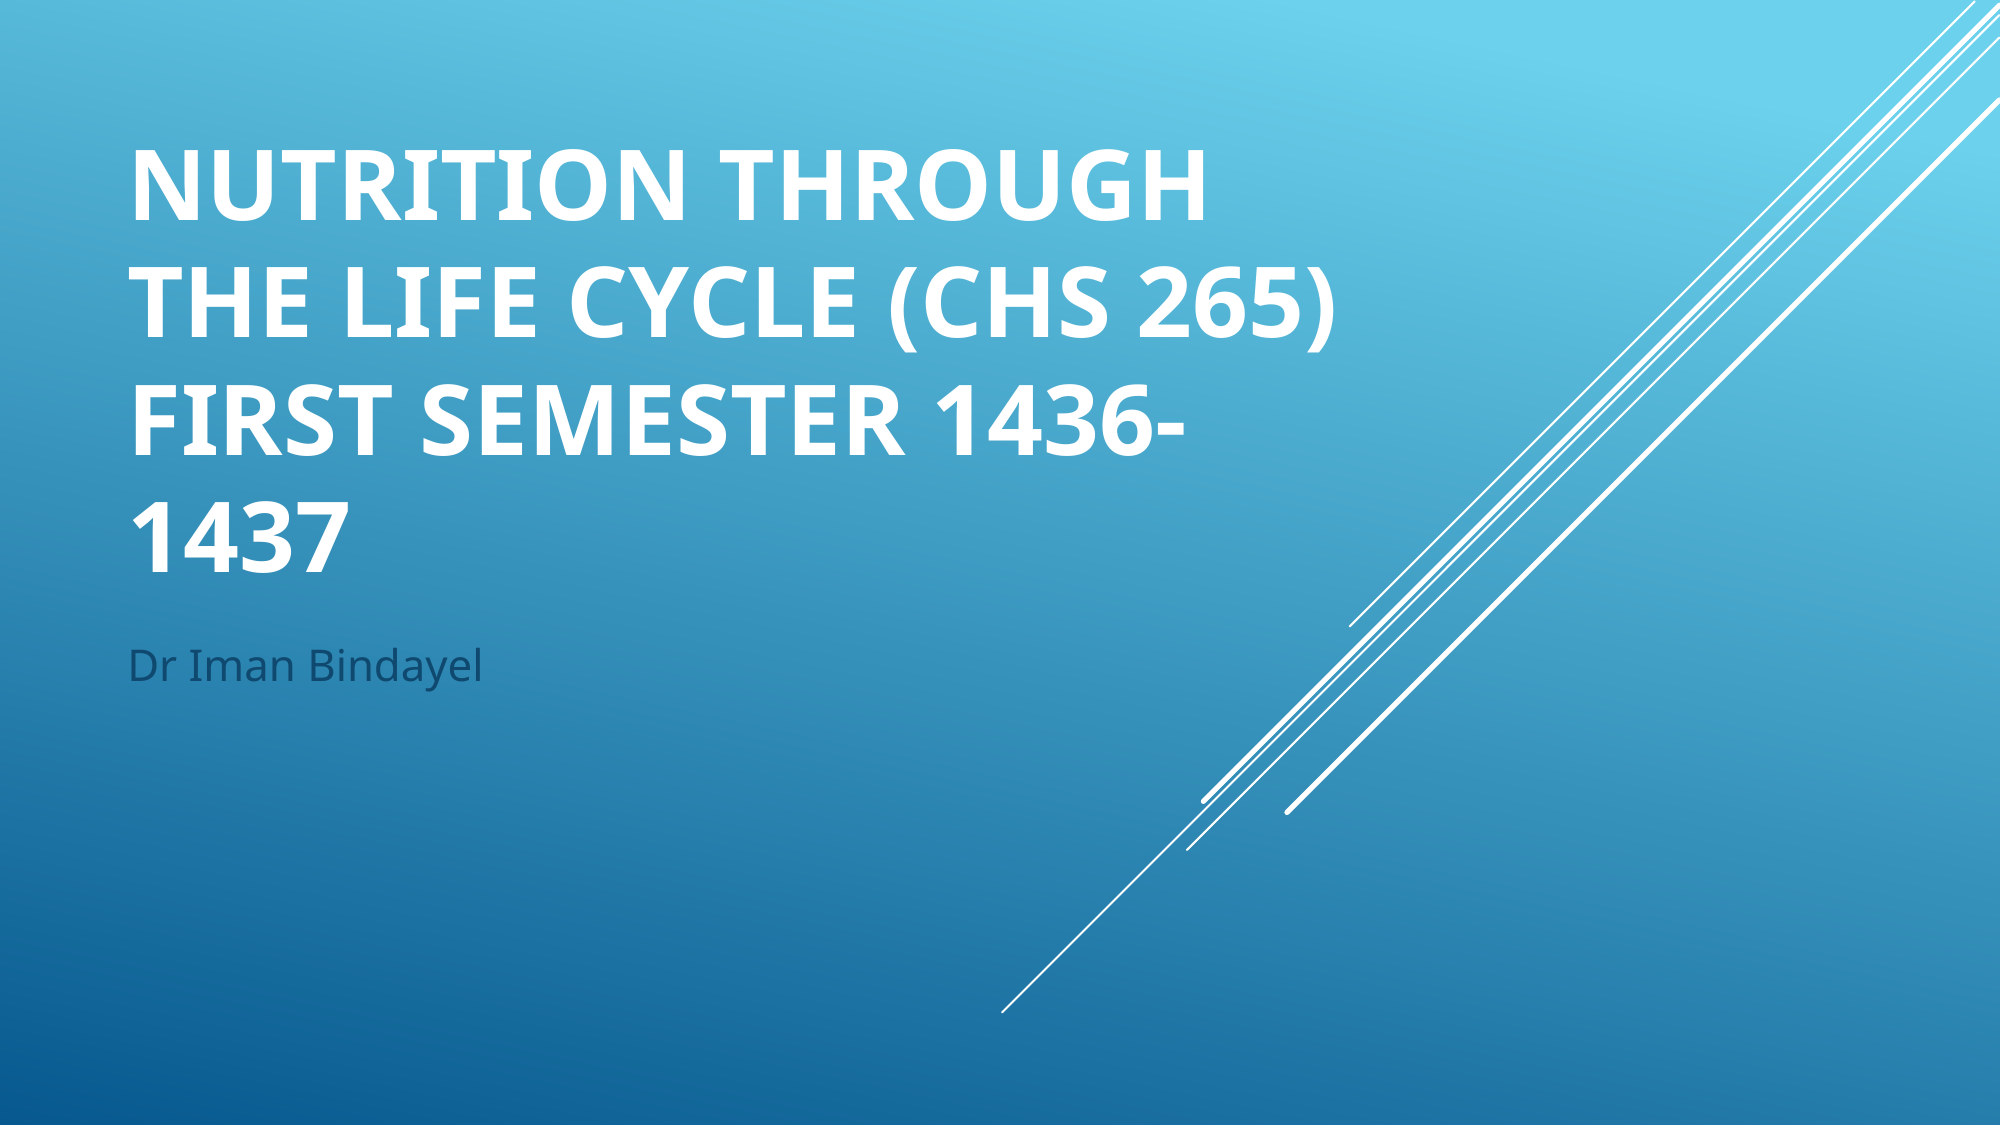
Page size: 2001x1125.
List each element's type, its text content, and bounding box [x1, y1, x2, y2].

subtitle Dr Iman Bindayel [112, 630, 1163, 950]
title Nutrition through the life cycle (CHS 265) First Semester 1436-1437 [112, 112, 1425, 600]
